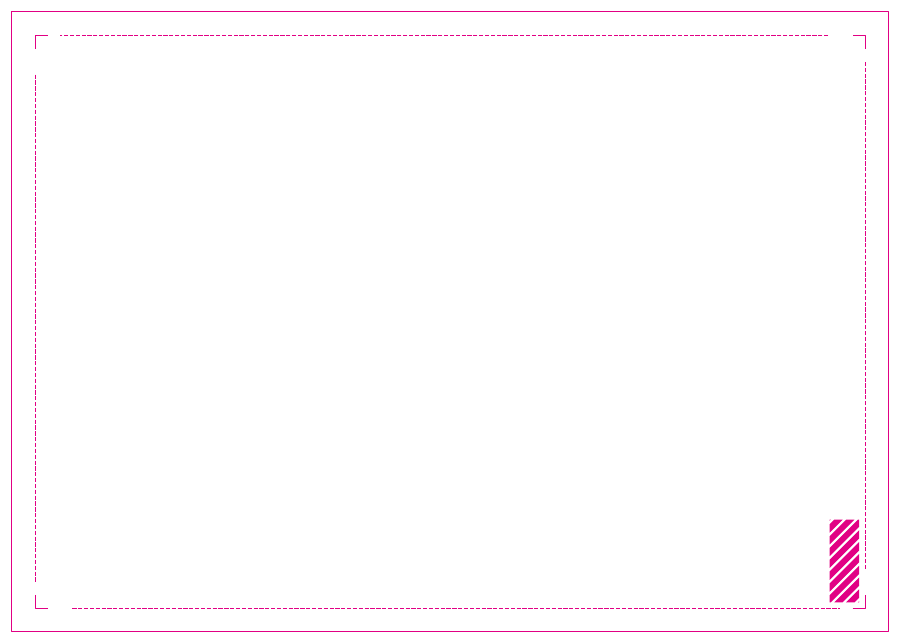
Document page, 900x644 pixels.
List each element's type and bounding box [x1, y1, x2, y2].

text_box [35, 35, 48, 49]
text_box [35, 594, 48, 608]
text_box [852, 35, 865, 49]
text_box [11, 11, 889, 632]
text_box [852, 594, 865, 608]
